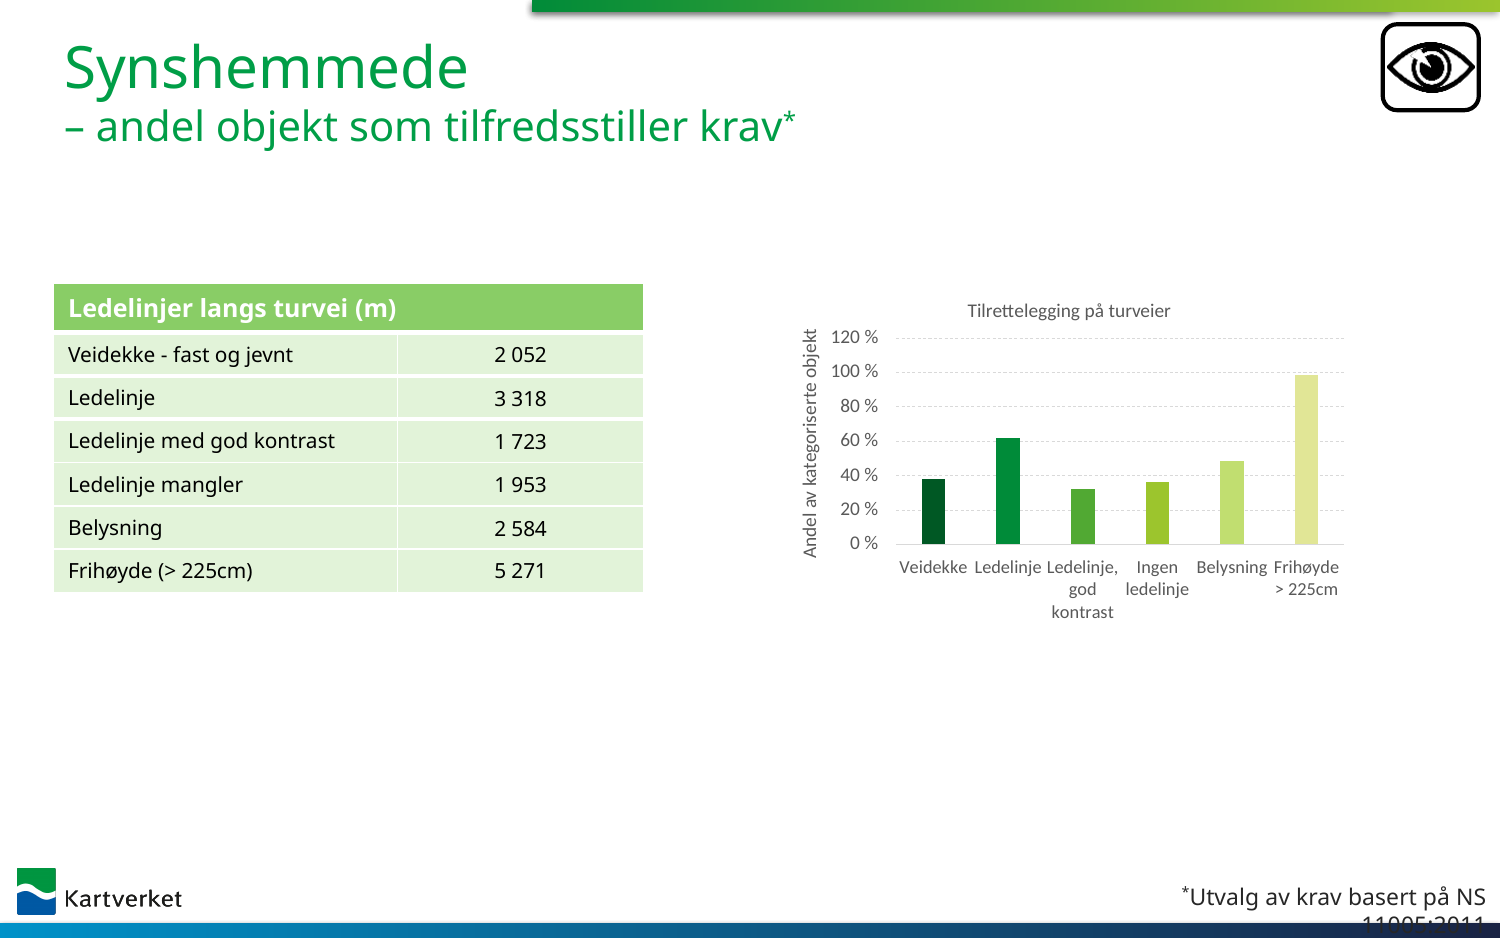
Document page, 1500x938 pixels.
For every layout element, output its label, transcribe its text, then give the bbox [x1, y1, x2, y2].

table_cell 3 318 [398, 378, 643, 417]
table_cell Belysning [54, 507, 397, 548]
table_cell 5 271 [398, 550, 643, 592]
table_cell Frihøyde (> 225cm) [54, 550, 397, 592]
table_cell 1 723 [398, 421, 643, 462]
table_header Ledelinjer langs turvei (m) [54, 284, 643, 330]
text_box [1382, 24, 1480, 111]
table_cell Ledelinje [54, 378, 397, 417]
text_box *Utvalg av krav basert på NS 11005:2011 [1068, 873, 1500, 938]
table_cell 1 953 [398, 463, 643, 505]
table_cell 2 584 [398, 507, 643, 548]
table_cell 2 052 [398, 335, 643, 374]
table_cell Ledelinje mangler [54, 463, 397, 505]
picture [791, 291, 1348, 630]
table_cell Ledelinje med god kontrast [54, 421, 397, 462]
text_box Synshemmede – andel objekt som tilfredsstiller krav* [49, 24, 1431, 158]
table_cell Veidekke - fast og jevnt [54, 335, 397, 374]
